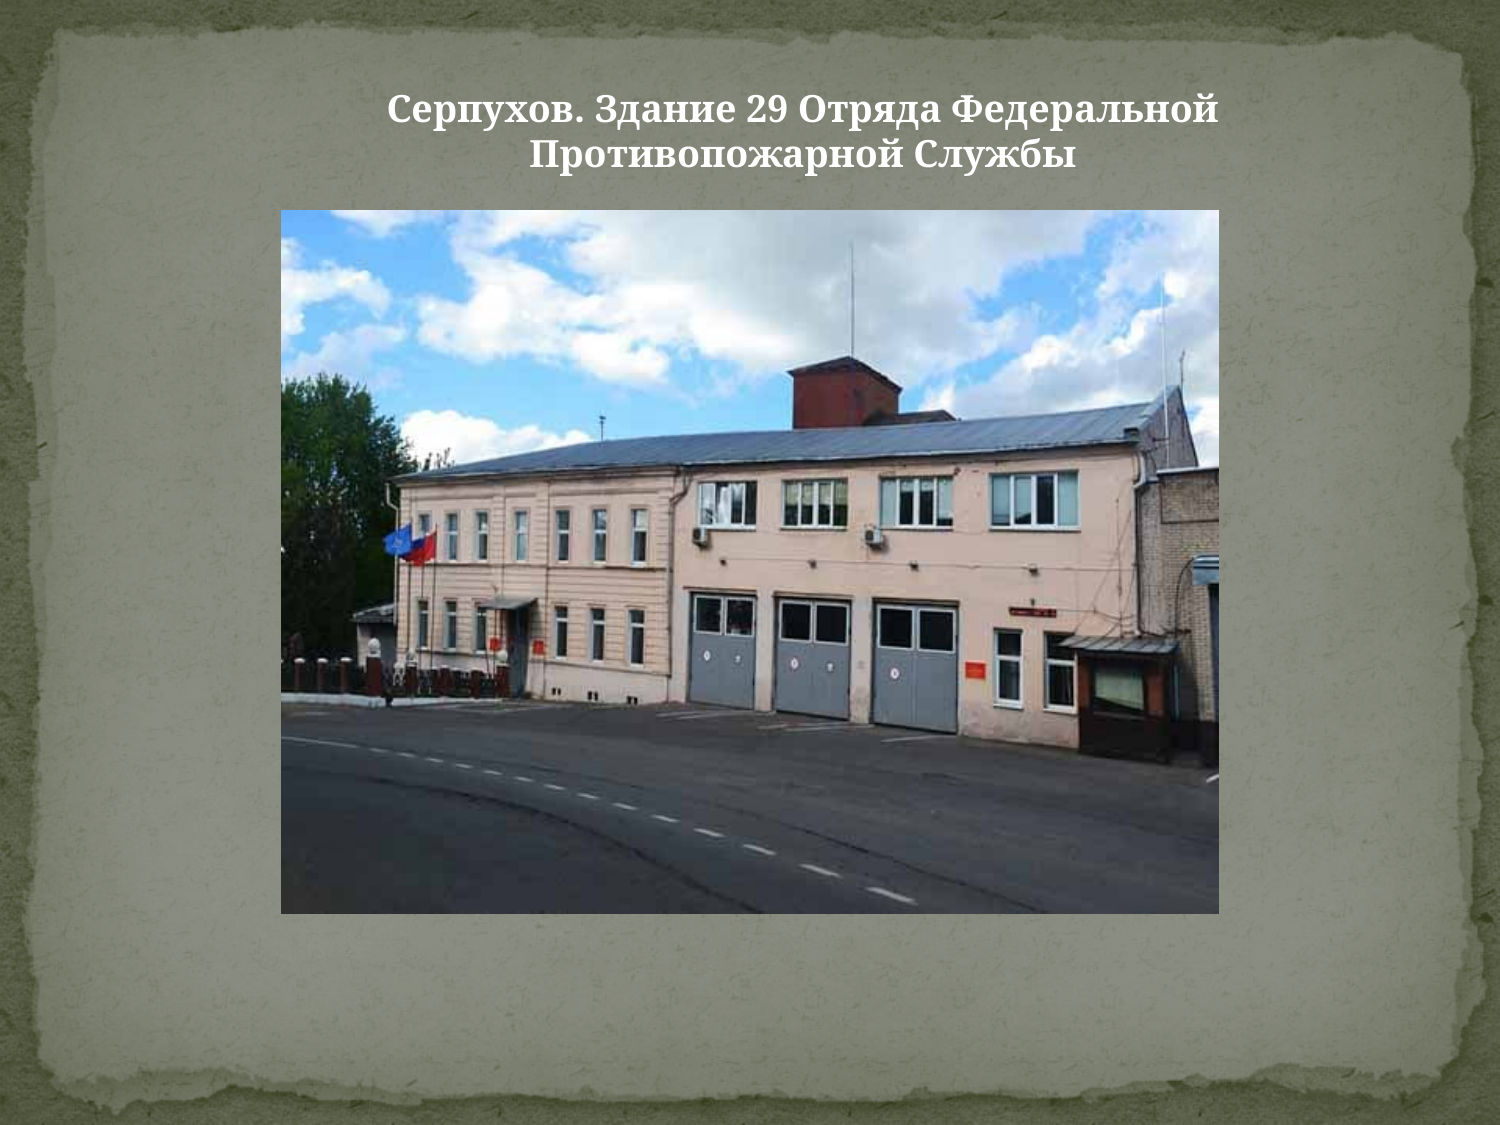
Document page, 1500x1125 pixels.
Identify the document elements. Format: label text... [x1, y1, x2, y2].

picture [281, 210, 1220, 914]
text_box Серпухов. Здание 29 Отряда Федеральной Противопожарной Службы [336, 78, 1270, 228]
